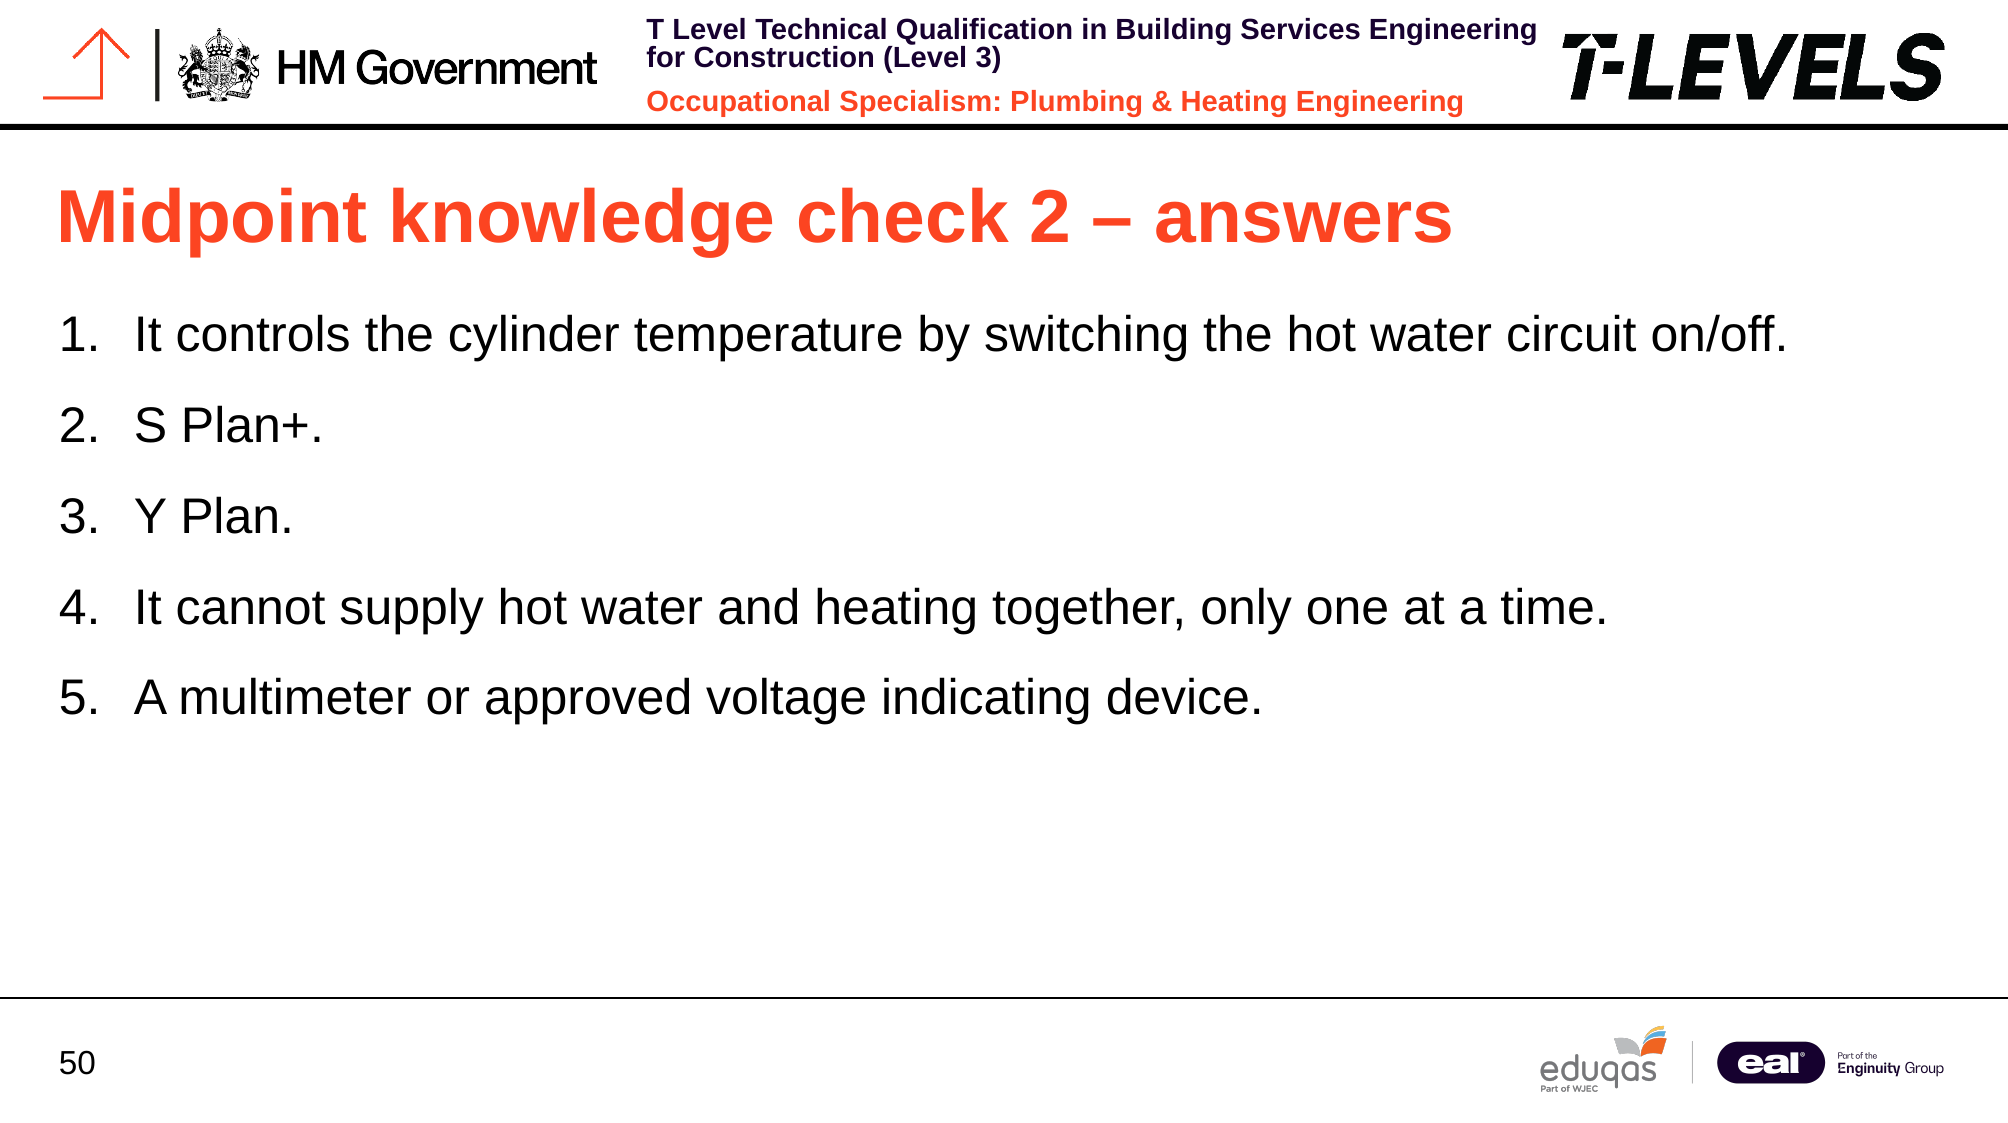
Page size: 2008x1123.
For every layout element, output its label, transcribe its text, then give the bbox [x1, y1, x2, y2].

picture [38, 27, 136, 100]
list It controls the cylinder temperature by switching the hot water circuit on/off. S Plan+. Y Plan. It cannot supply hot water and heating together, only one at a time. A multimeter or approved voltage indicating device. [59, 295, 1949, 975]
title Midpoint knowledge check 2 – answers [41, 111, 1949, 314]
picture [1543, 25, 1964, 108]
picture [1535, 1021, 1949, 1097]
picture [155, 28, 597, 102]
